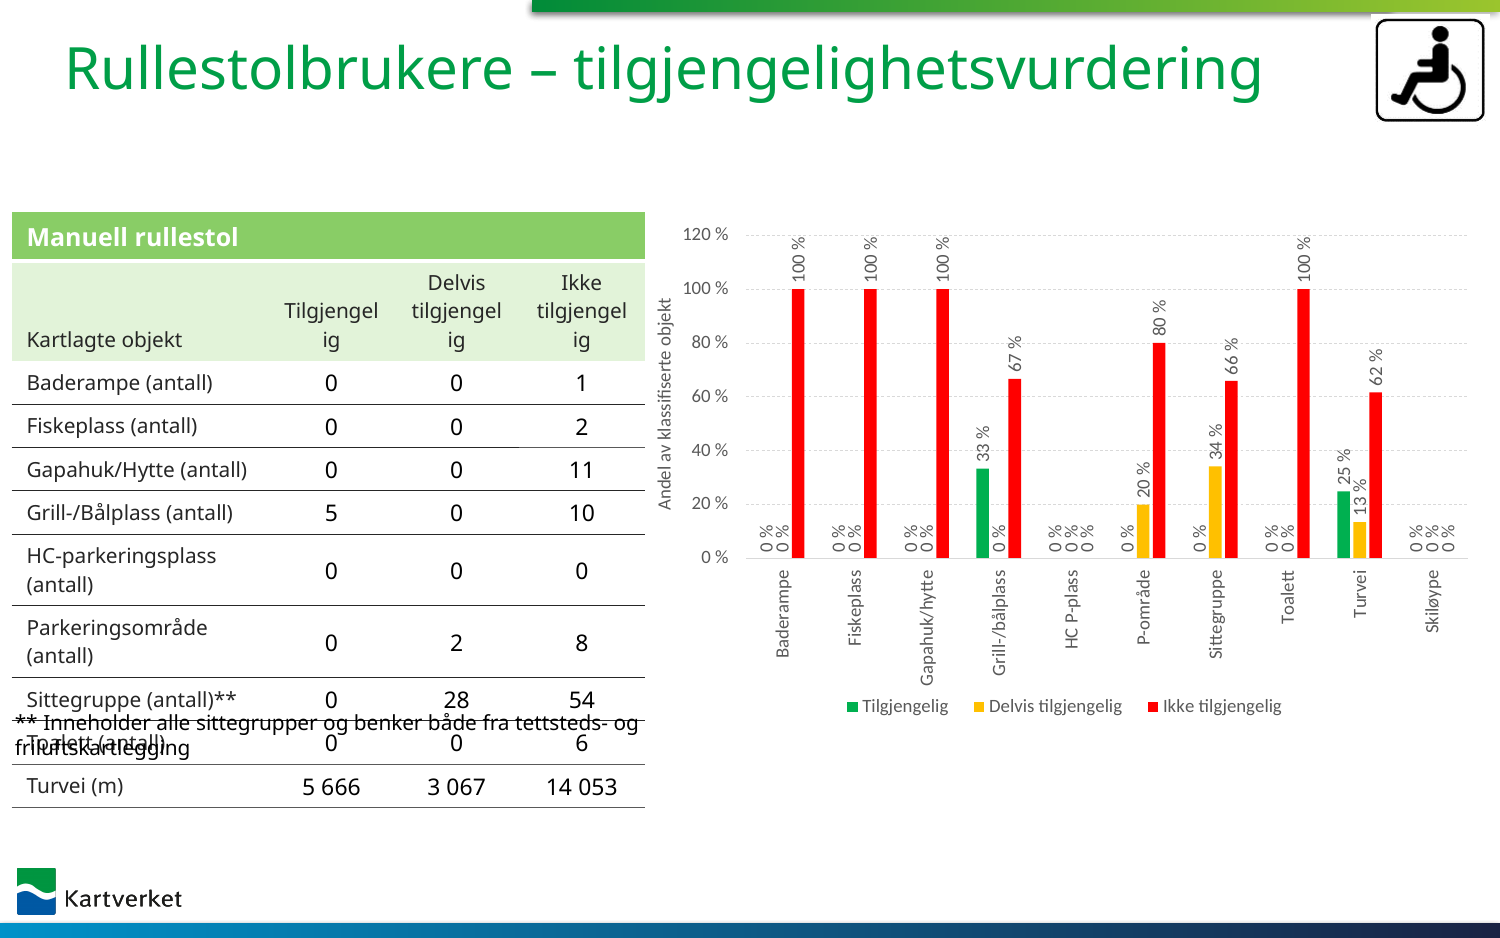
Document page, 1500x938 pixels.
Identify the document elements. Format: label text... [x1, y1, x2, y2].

text_box ** Inneholder alle sittegrupper og benker både fra tettsteds- og friluftskartlegging [0, 702, 745, 768]
table_cell 0 [394, 405, 519, 447]
table_cell 0 [394, 361, 519, 404]
table_cell 0 [394, 448, 519, 490]
table_cell Tilgjengelig [269, 263, 394, 361]
table_cell 11 [519, 448, 638, 490]
table_cell Kartlagte objekt [12, 263, 269, 361]
text_box Rullestolbrukere – tilgjengelighetsvurdering [49, 12, 1372, 109]
table_cell 28 [394, 678, 519, 702]
table_cell 2 [394, 606, 519, 677]
table_cell 0 [394, 535, 519, 605]
table_cell Baderampe (antall) [12, 361, 269, 404]
table_cell 0 [269, 678, 394, 702]
table_cell Fiskeplass (antall) [12, 405, 269, 447]
picture [1371, 13, 1491, 127]
table_cell Gapahuk/Hytte (antall) [12, 448, 269, 490]
table_cell 0 [269, 448, 394, 490]
table_cell 14 053 [519, 768, 645, 807]
table_cell HC-parkeringsplass (antall) [12, 535, 269, 605]
table_cell 0 [269, 535, 394, 605]
table_cell 8 [519, 606, 638, 677]
table_cell Ikke tilgjengelig [519, 263, 638, 361]
table_cell 10 [519, 491, 638, 534]
table_cell 3 067 [394, 768, 519, 807]
table_header Manuell rullestol [12, 212, 645, 259]
table_cell Delvis tilgjengelig [394, 263, 519, 361]
picture [643, 218, 1480, 728]
table_cell 0 [269, 606, 394, 677]
table_cell 0 [269, 405, 394, 447]
table_cell 54 [519, 678, 638, 702]
table_cell 0 [269, 361, 394, 404]
table_cell 2 [519, 405, 638, 447]
table_cell Sittegruppe (antall)** [12, 678, 269, 702]
table_cell Parkeringsområde (antall) [12, 606, 269, 677]
table_cell 0 [394, 491, 519, 534]
table_cell Grill-/Bålplass (antall) [12, 491, 269, 534]
table_cell 1 [519, 361, 638, 404]
table_cell Turvei (m) [12, 768, 269, 807]
table_cell 5 666 [269, 768, 394, 807]
table_cell 5 [269, 491, 394, 534]
table_cell 0 [519, 535, 638, 605]
